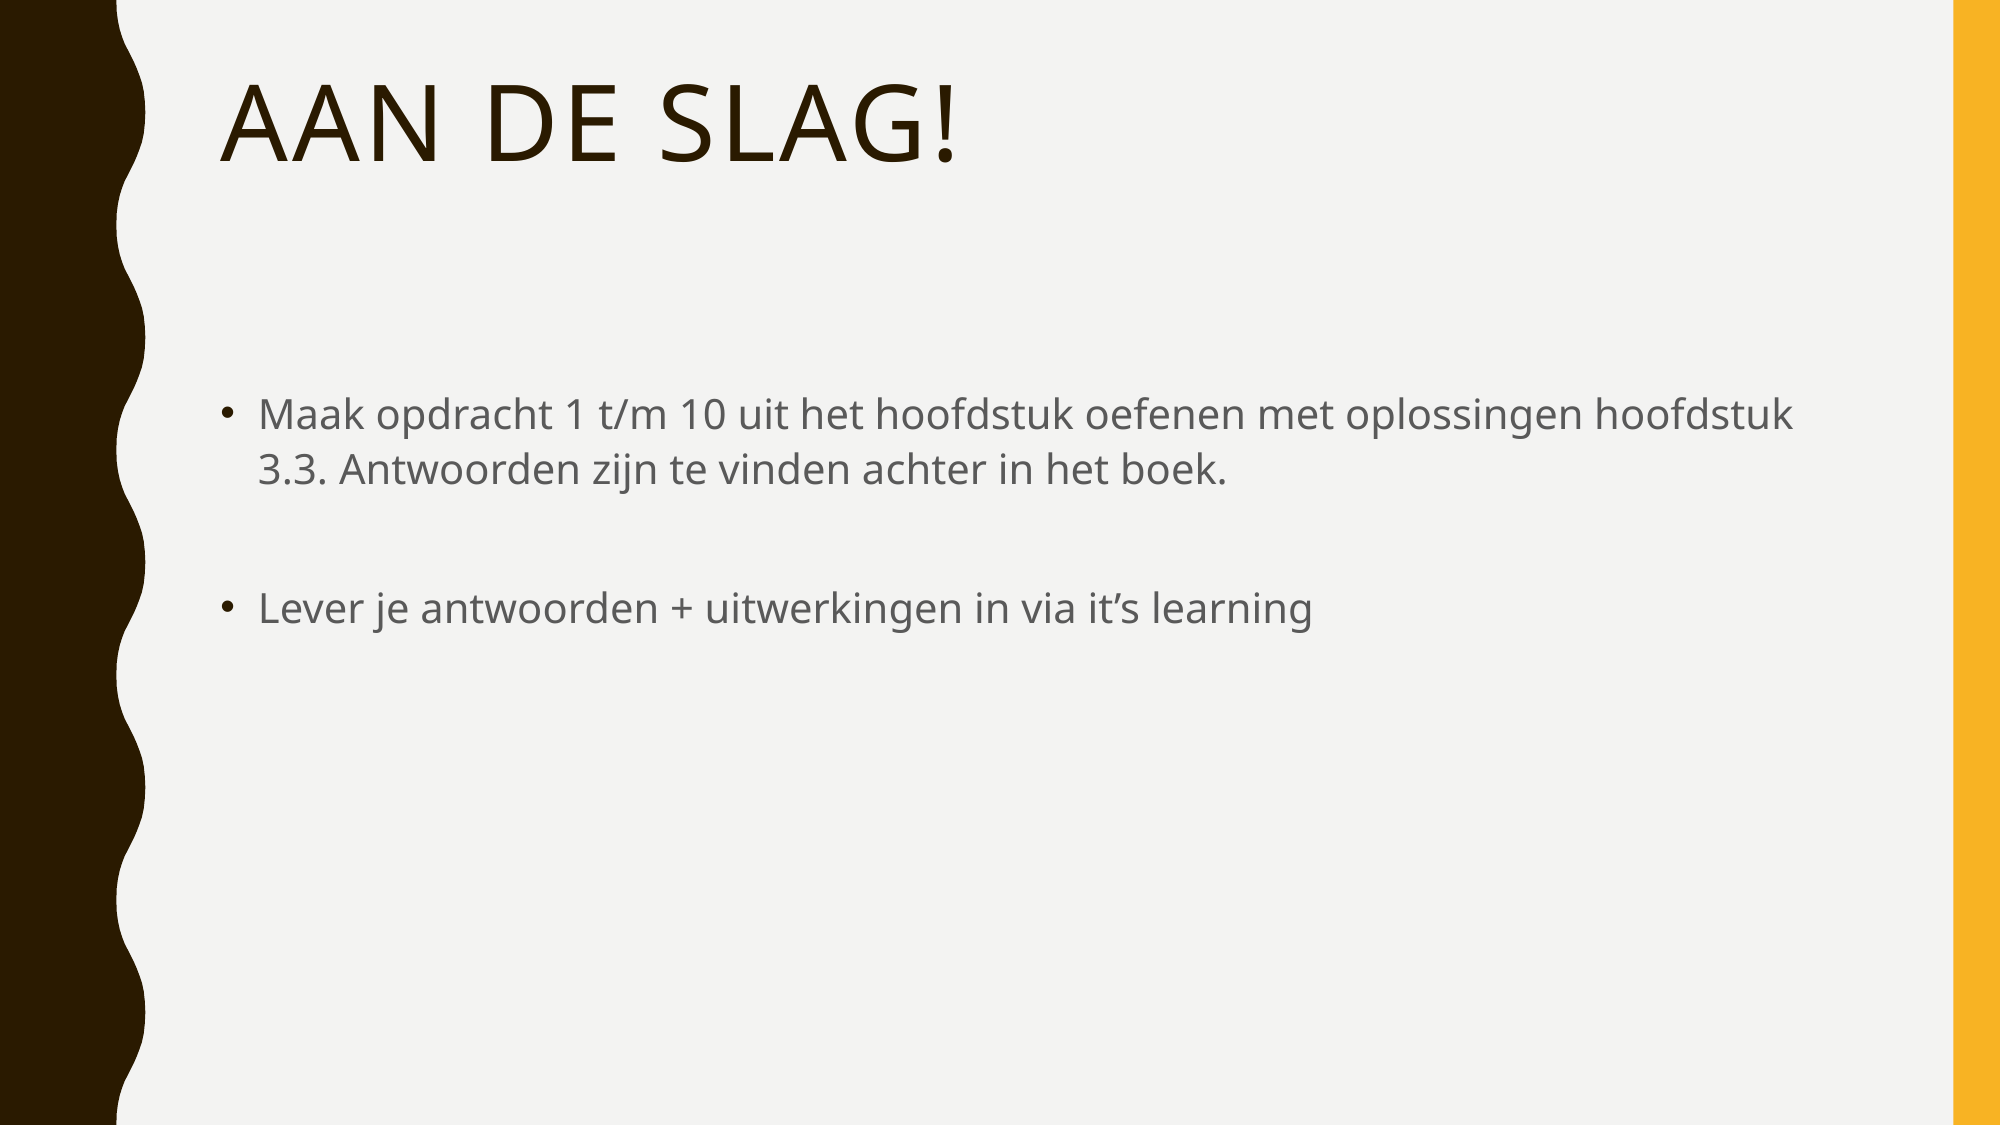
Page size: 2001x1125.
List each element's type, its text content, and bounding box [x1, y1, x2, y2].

list Maak opdracht 1 t/m 10 uit het hoofdstuk oefenen met oplossingen hoofdstuk 3.3. Antwoorden zijn te vinden achter in het boek. Lever je antwoorden + uitwerkingen in via it’s learning [205, 375, 1875, 965]
title Aan de slag! [205, 62, 1875, 308]
